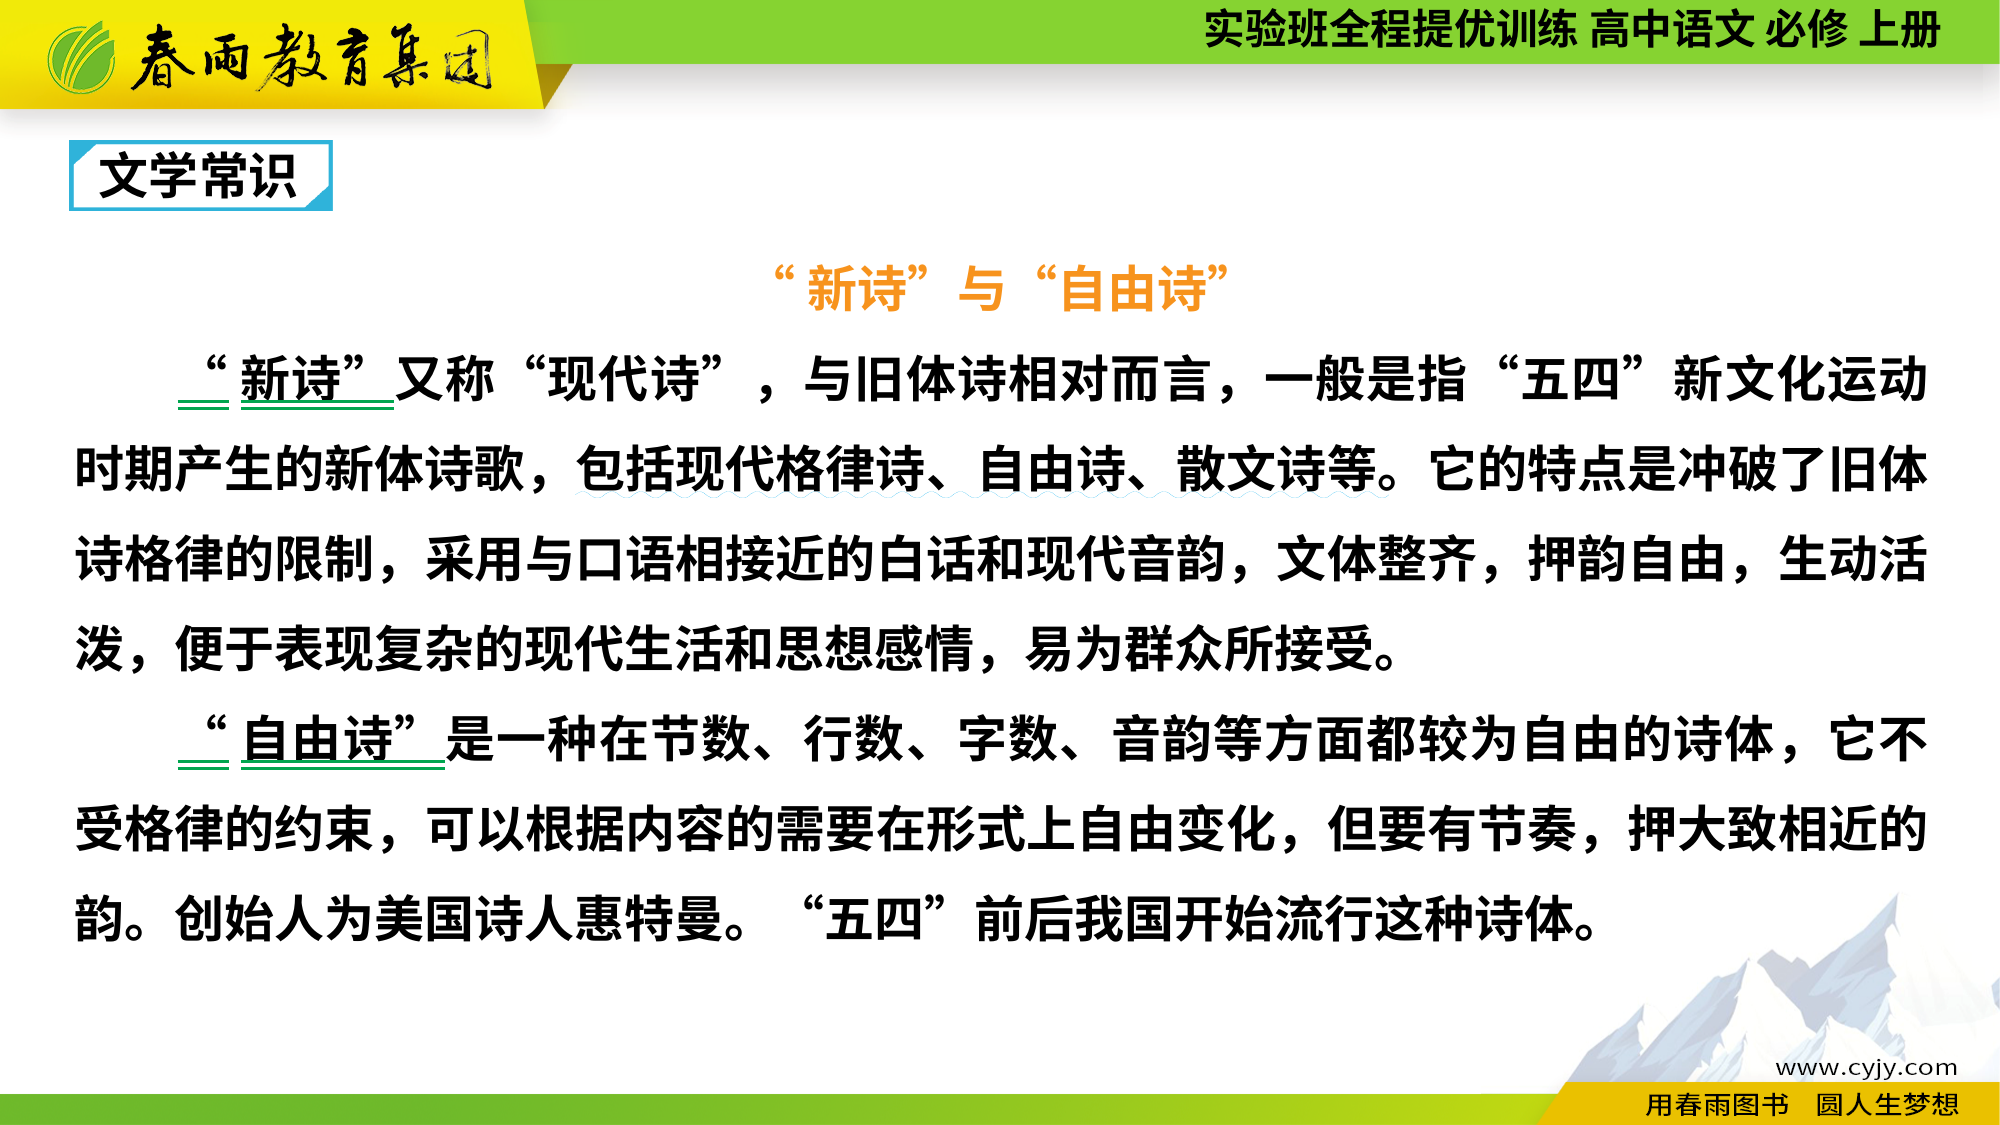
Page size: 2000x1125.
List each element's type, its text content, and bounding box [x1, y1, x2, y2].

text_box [68, 136, 333, 214]
list “新诗”与“自由诗” “新诗”又称“现代诗”，与旧体诗相对而言，一般是指“五四”新文化运动时期产生的新体诗歌，包括现代格律诗、自由诗、散文诗等。它的特点是冲破了旧体诗格律的限制，采用与口语相接近的白话和现代音韵，文体整齐，押韵自由，生动活泼，便于表现复杂的现代生活和思想感情，易为群众所接受。 “自由诗”是一种在节数、行数、字数、音韵等方面都较为自由的诗体，它不受格律的约束，可以根据内容的需要在形式上自由变化，但要有节奏，押大致相近的韵。创始人为美国诗人惠特曼。“五四”前后我国开始流行这种诗体。 [59, 219, 1944, 963]
picture [0, 0, 2000, 1125]
